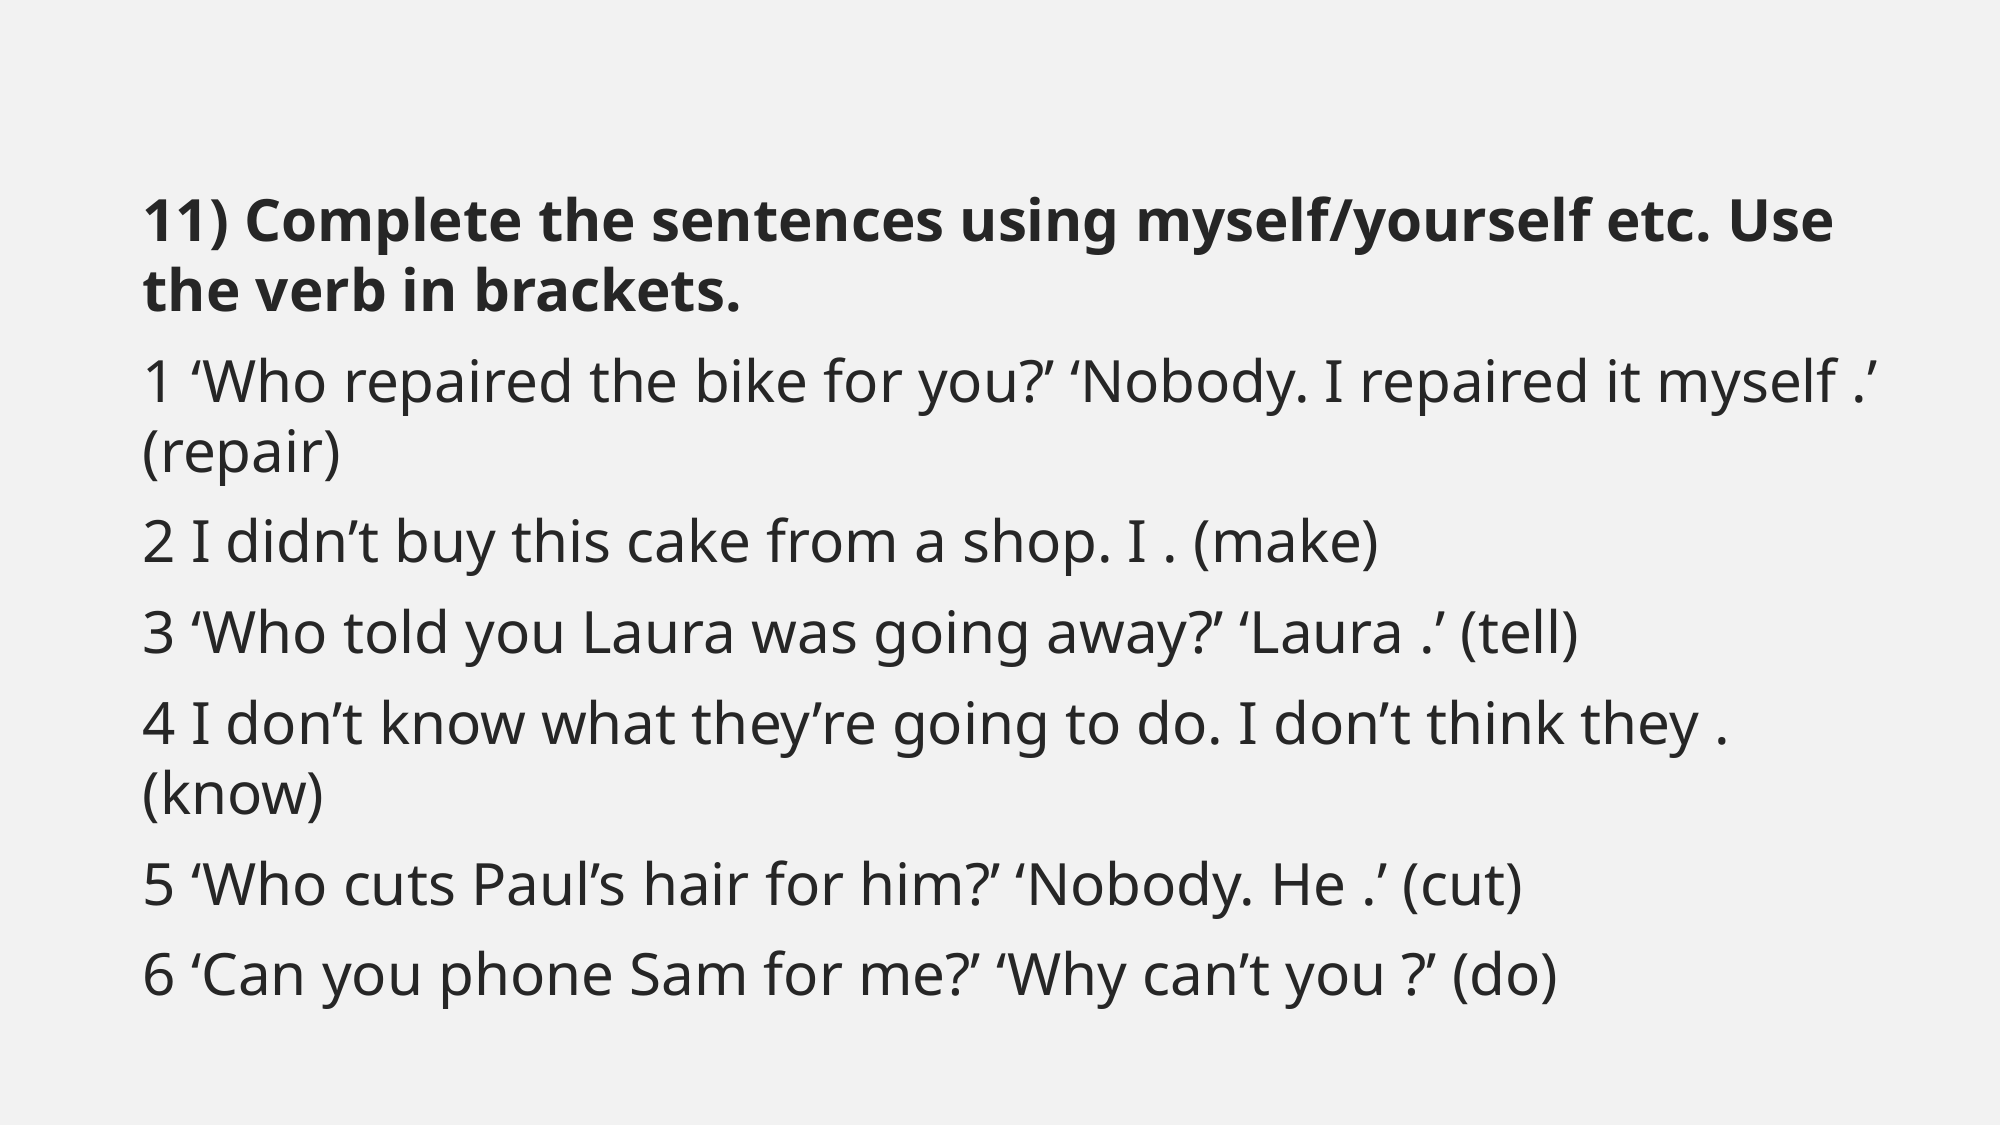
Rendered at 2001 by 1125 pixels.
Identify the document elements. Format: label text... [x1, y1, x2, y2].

list 11) Complete the sentences using myself/yourself etc. Use the verb in brackets. 1 ‘Who repaired the bike for you?’ ‘Nobody. I repaired it myself .’ (repair) 2 I didn’t buy this cake from a shop. I . (make) 3 ‘Who told you Laura was going away?’ ‘Laura .’ (tell) 4 I don’t know what they’re going to do. I don’t think they . (know) 5 ‘Who cuts Paul’s hair for him?’ ‘Nobody. He .’ (cut) 6 ‘Can you phone Sam for me?’ ‘Why can’t you ?’ (do) [127, 176, 1918, 1087]
